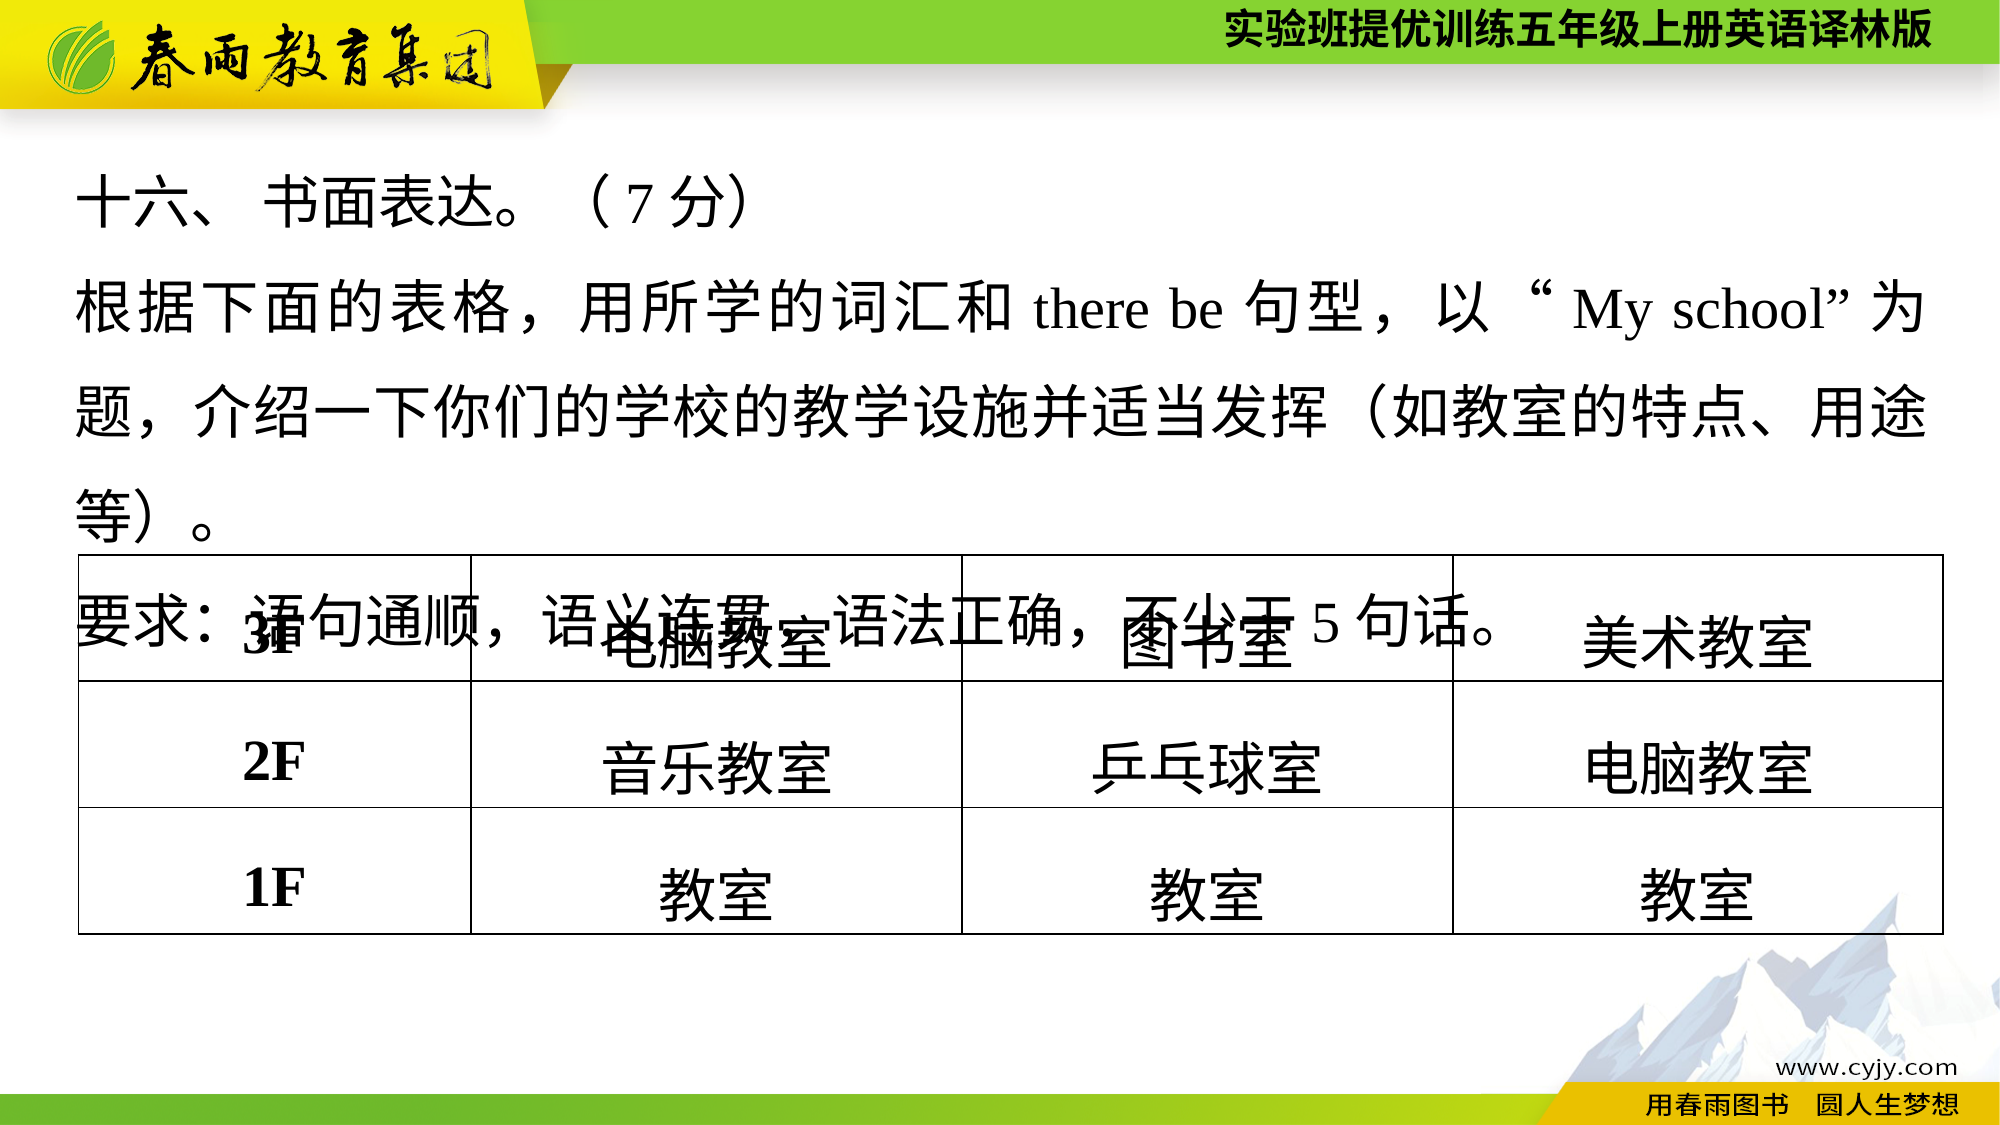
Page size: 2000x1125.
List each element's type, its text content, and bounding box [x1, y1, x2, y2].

table_header 3F [79, 556, 470, 680]
table_header 美术教室 [1454, 556, 1942, 680]
table_cell 1F [79, 808, 470, 933]
table_cell 2F [79, 682, 470, 807]
table_header 图书室 [963, 556, 1452, 680]
table_cell 教室 [472, 808, 961, 933]
list 十六、 书面表达。（7分） 根据下面的表格，用所学的词汇和there be句型，以“My school”为题，介绍一下你们的学校的教学设施并适当发挥（如教室的特点、用途等）。 要求：语句通顺，语义连贯，语法正确，不少于5句话。 [59, 122, 1944, 549]
picture [0, 0, 2000, 1125]
table_cell 乒乓球室 [963, 682, 1452, 807]
table_cell 音乐教室 [472, 682, 961, 807]
table_cell 教室 [1454, 808, 1942, 933]
table_cell 教室 [963, 808, 1452, 933]
table_header 电脑教室 [472, 556, 961, 680]
table_cell 电脑教室 [1454, 682, 1942, 807]
